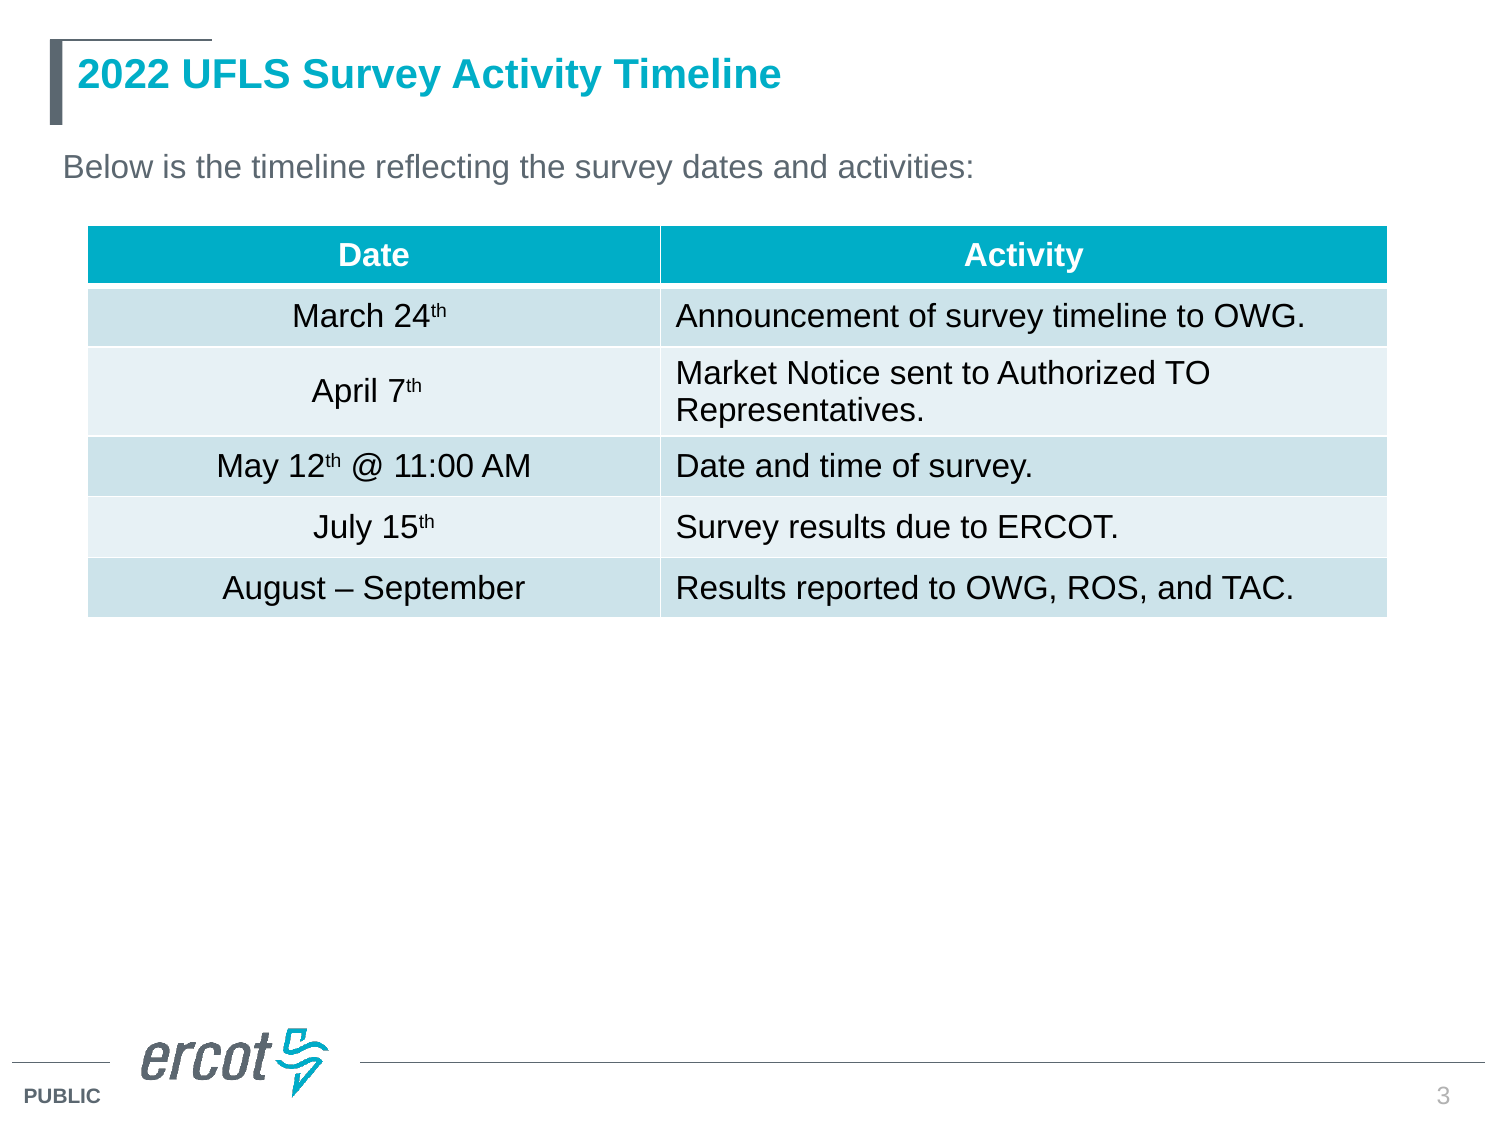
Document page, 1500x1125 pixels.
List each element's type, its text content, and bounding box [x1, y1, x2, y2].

table_cell Market Notice sent to Authorized TO Representatives. [661, 348, 1387, 435]
table_cell Date and time of survey. [661, 437, 1387, 496]
table_cell August – September [88, 558, 660, 617]
table_cell April 7th [88, 348, 660, 435]
title 2022 UFLS Survey Activity Timeline [62, 39, 1450, 125]
table_cell Announcement of survey timeline to OWG. [661, 289, 1387, 346]
table_cell May 12th @ 11:00 AM [88, 437, 660, 496]
table_header Activity [661, 226, 1387, 283]
table_cell July 15th [88, 497, 660, 557]
slide_number 3 [1400, 1076, 1488, 1113]
list Below is the timeline reflecting the survey dates and activities: [48, 137, 1448, 938]
table_cell March 24th [88, 289, 660, 346]
table_cell Results reported to OWG, ROS, and TAC. [661, 558, 1387, 617]
table_cell Survey results due to ERCOT. [661, 497, 1387, 557]
table_header Date [88, 226, 660, 283]
picture [137, 1024, 332, 1100]
